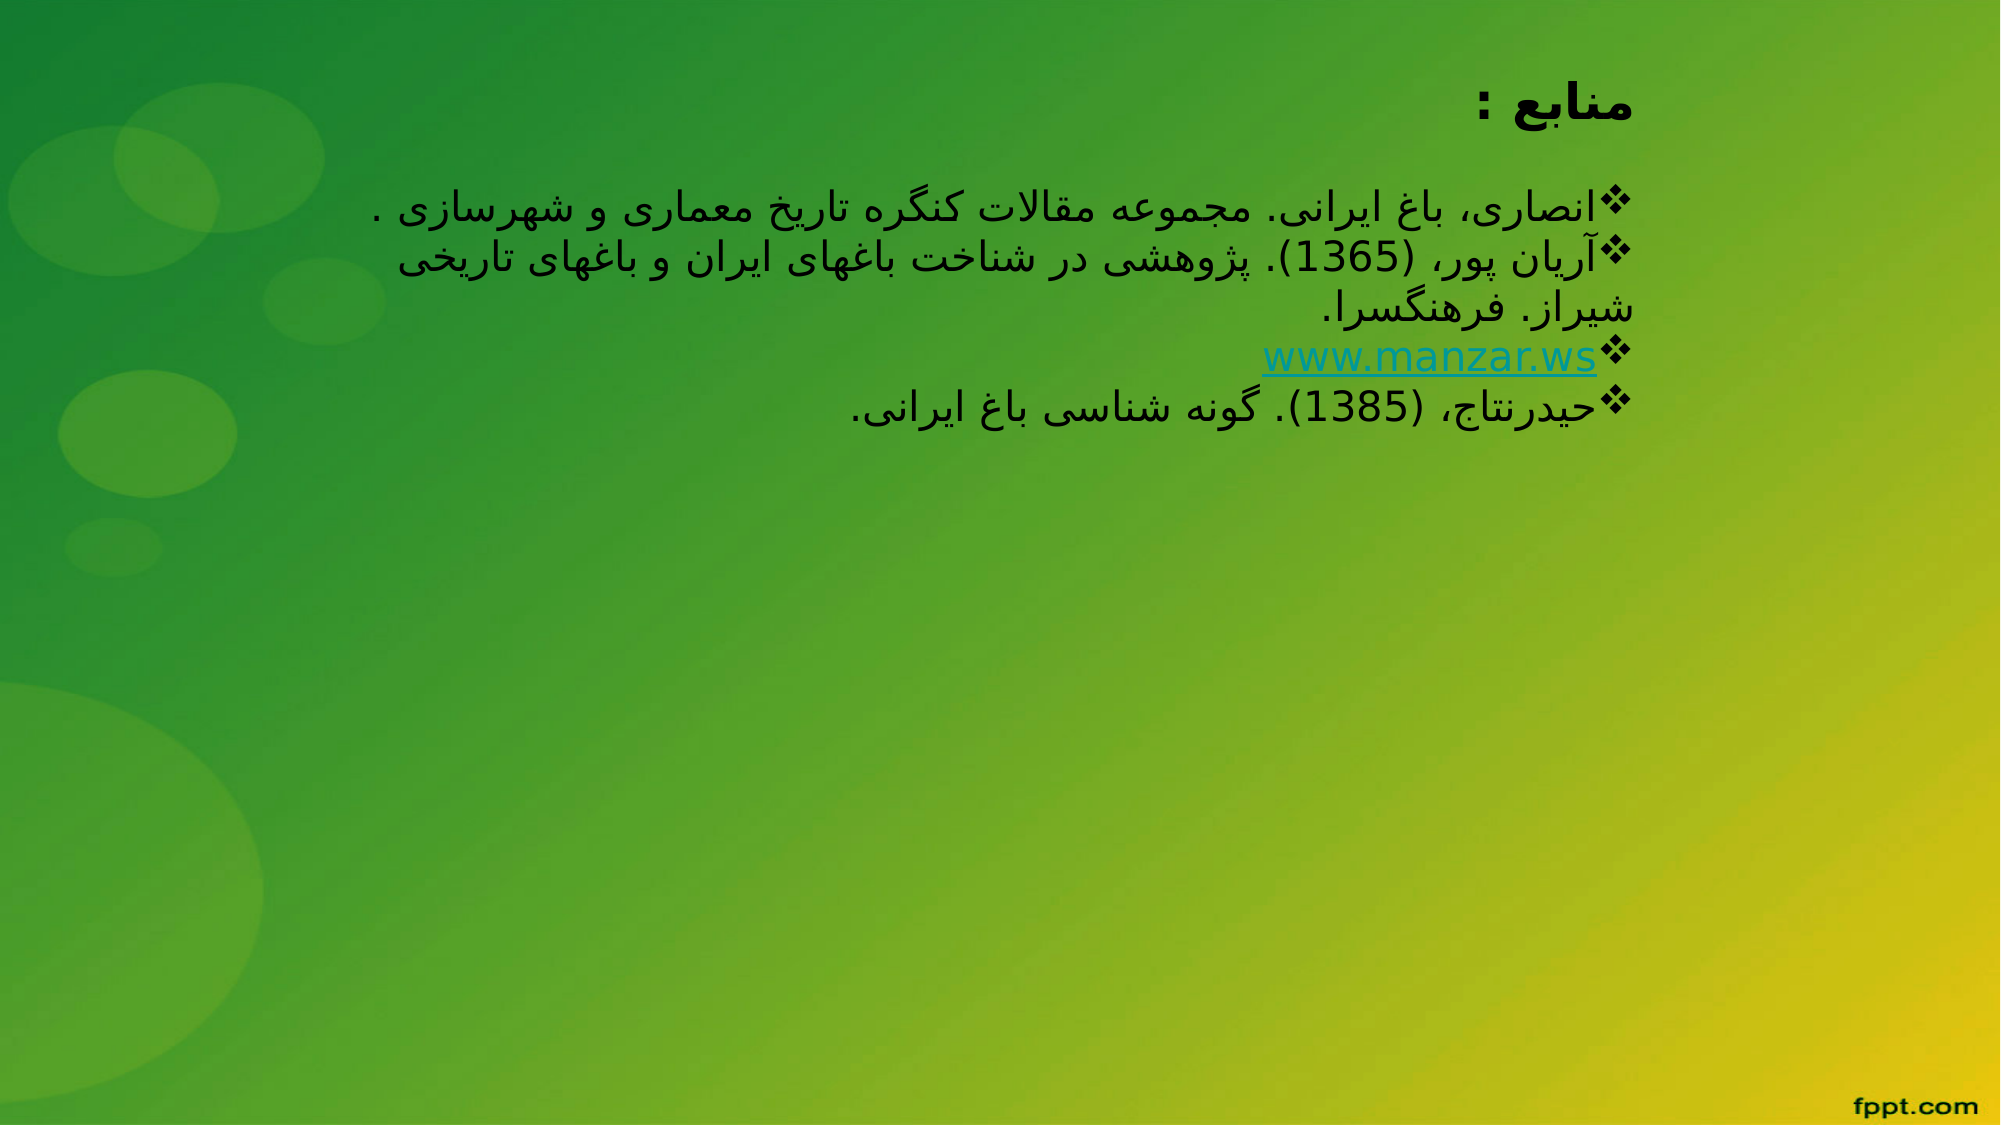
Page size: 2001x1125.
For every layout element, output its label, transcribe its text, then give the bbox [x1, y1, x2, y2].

text_box منابع : انصاری، باغ ایرانی. مجموعه مقالات کنگره تاریخ معماری و شهرسازی . آریان پور، (1365). پژوهشی در شناخت باغهای ایران و باغهای تاریخی شیراز. فرهنگسرا. www.manzar.ws حیدرنتاج، (1385). گونه شناسی باغ ایرانی. [337, 62, 1650, 538]
picture [0, 0, 2001, 1125]
